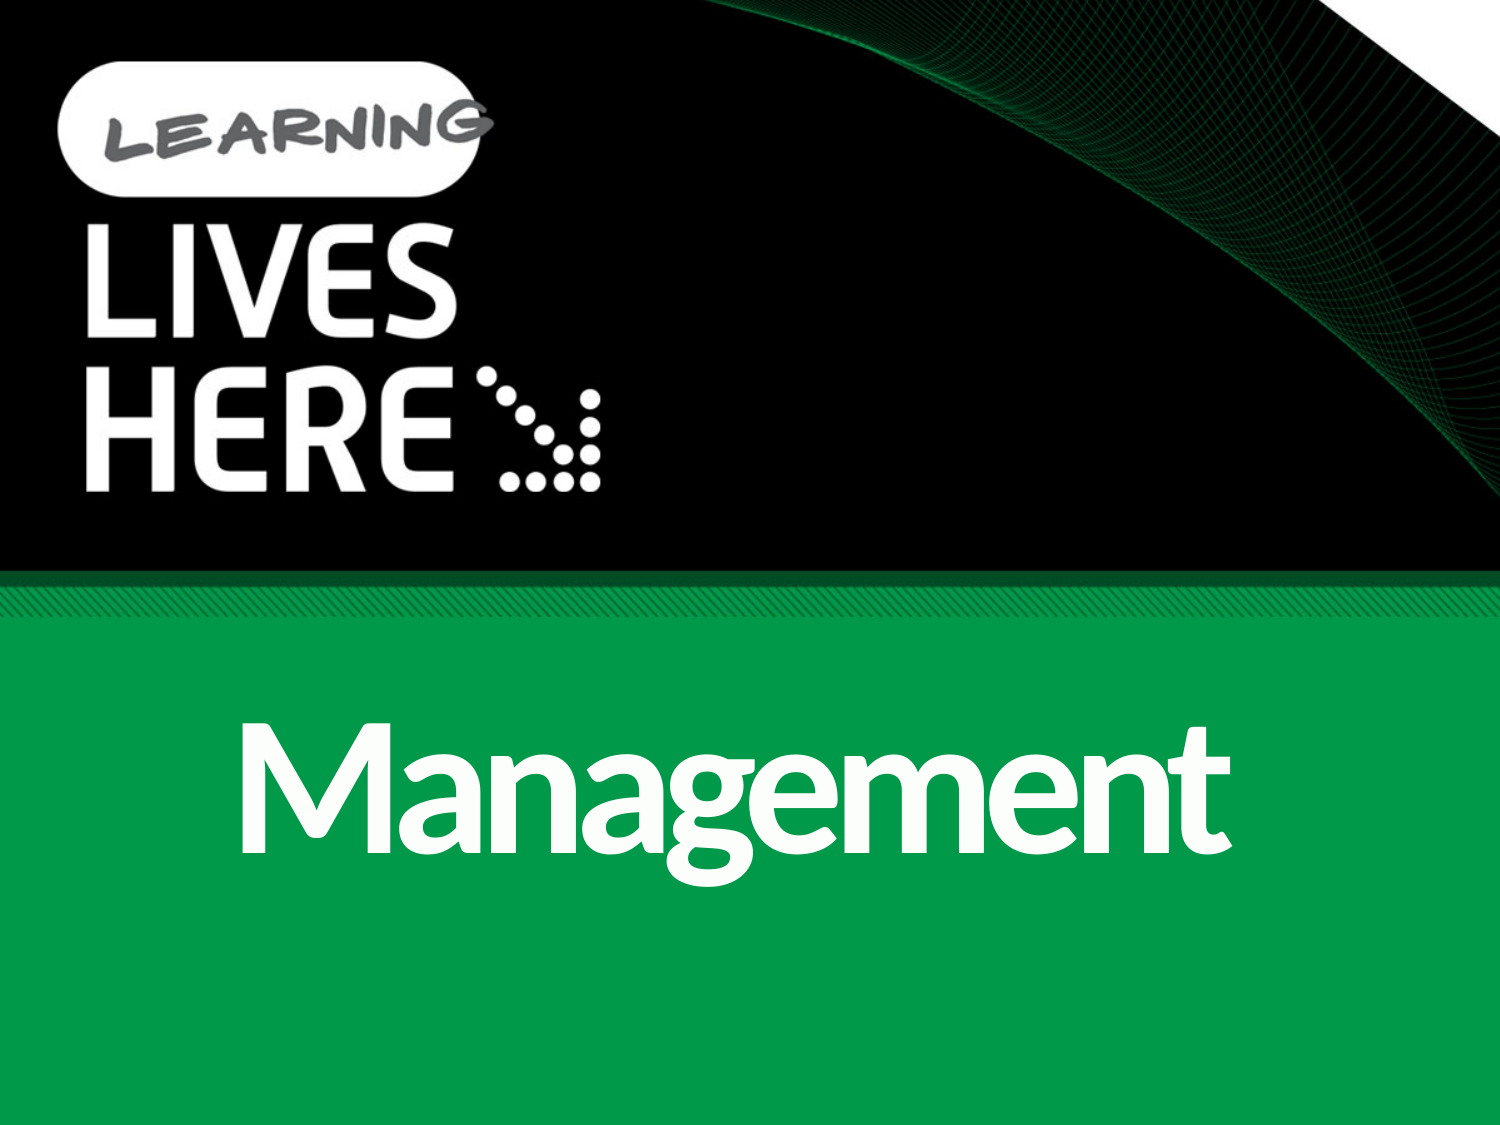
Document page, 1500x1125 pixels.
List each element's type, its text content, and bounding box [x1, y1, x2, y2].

list Management [229, 680, 1377, 908]
picture [0, 0, 1500, 1125]
